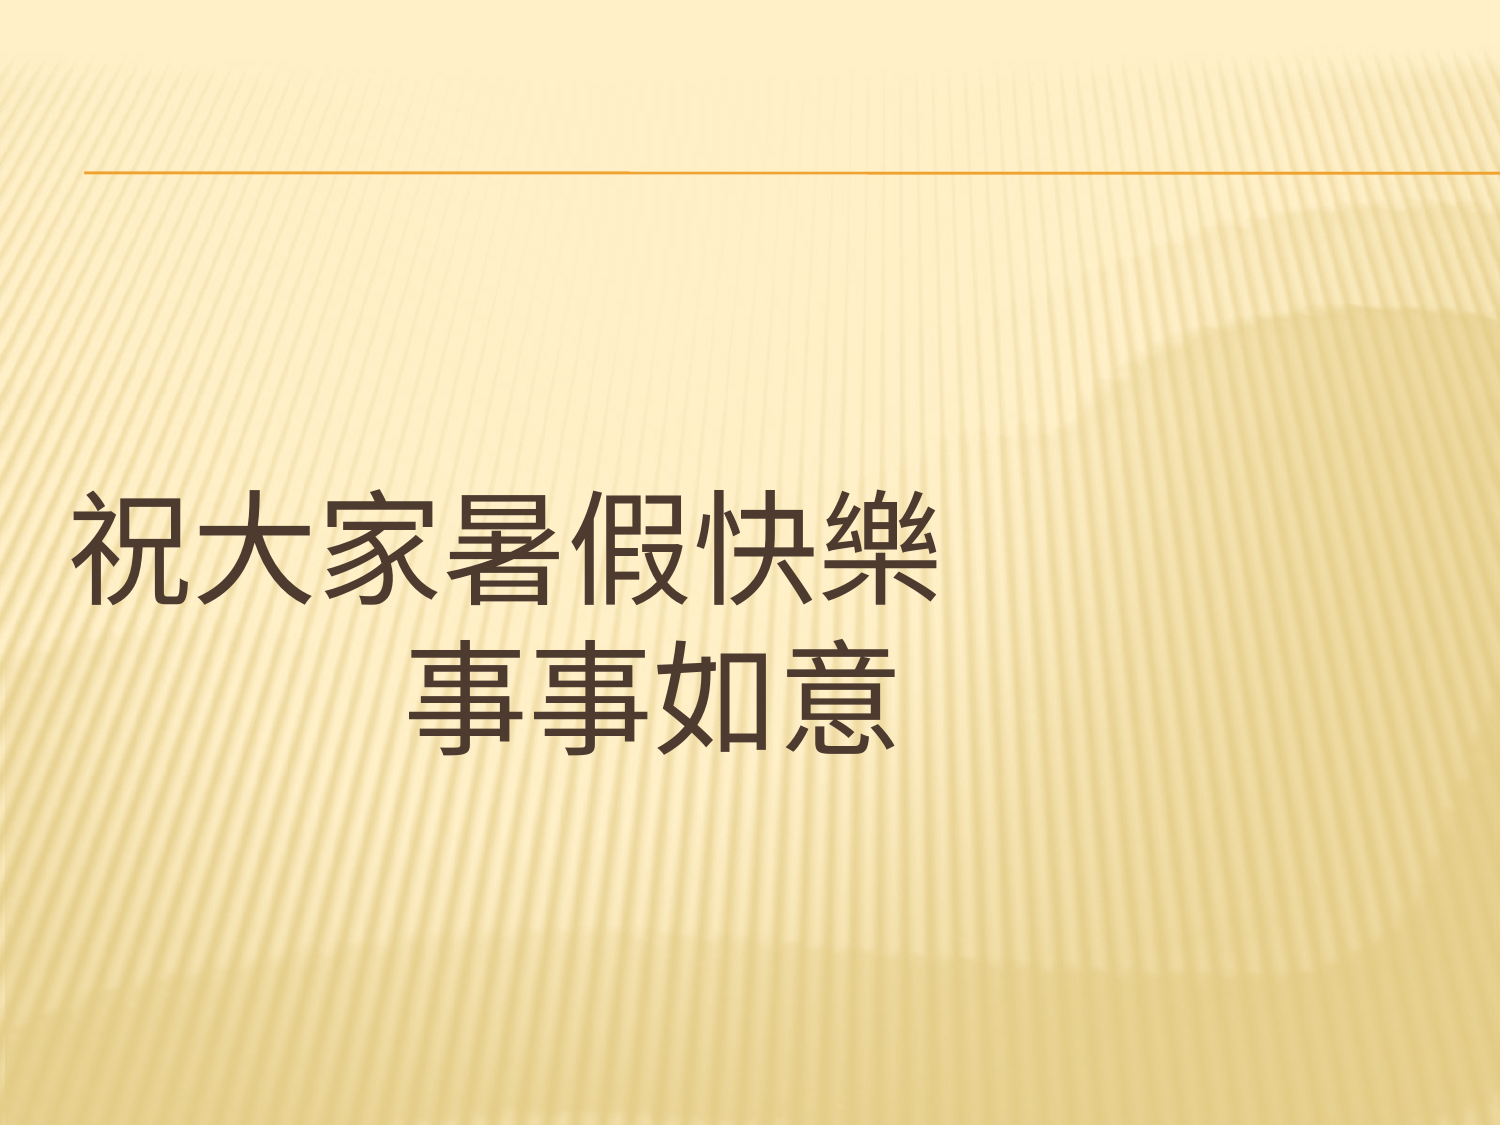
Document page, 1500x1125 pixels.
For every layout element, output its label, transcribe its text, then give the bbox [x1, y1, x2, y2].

title 祝大家暑假快樂 事事如意 [53, 527, 1404, 715]
